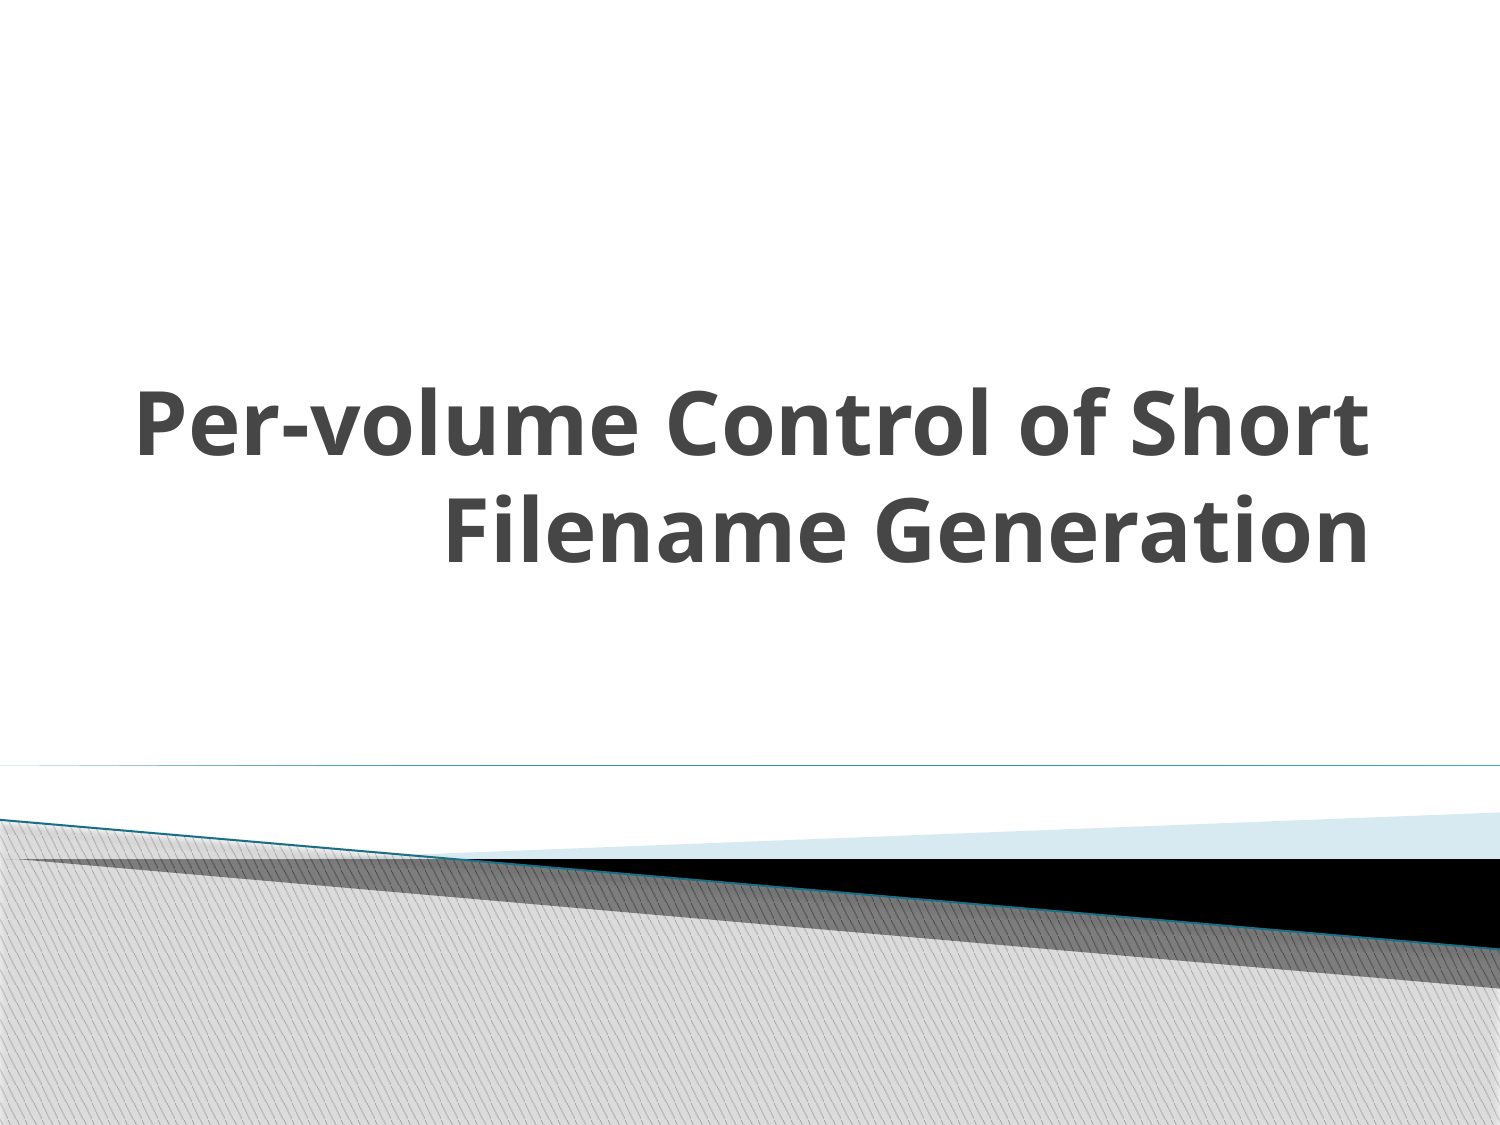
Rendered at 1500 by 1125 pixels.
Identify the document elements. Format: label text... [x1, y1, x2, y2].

title Per-volume Control of Short Filename Generation [112, 287, 1388, 588]
picture [5, 859, 1500, 989]
